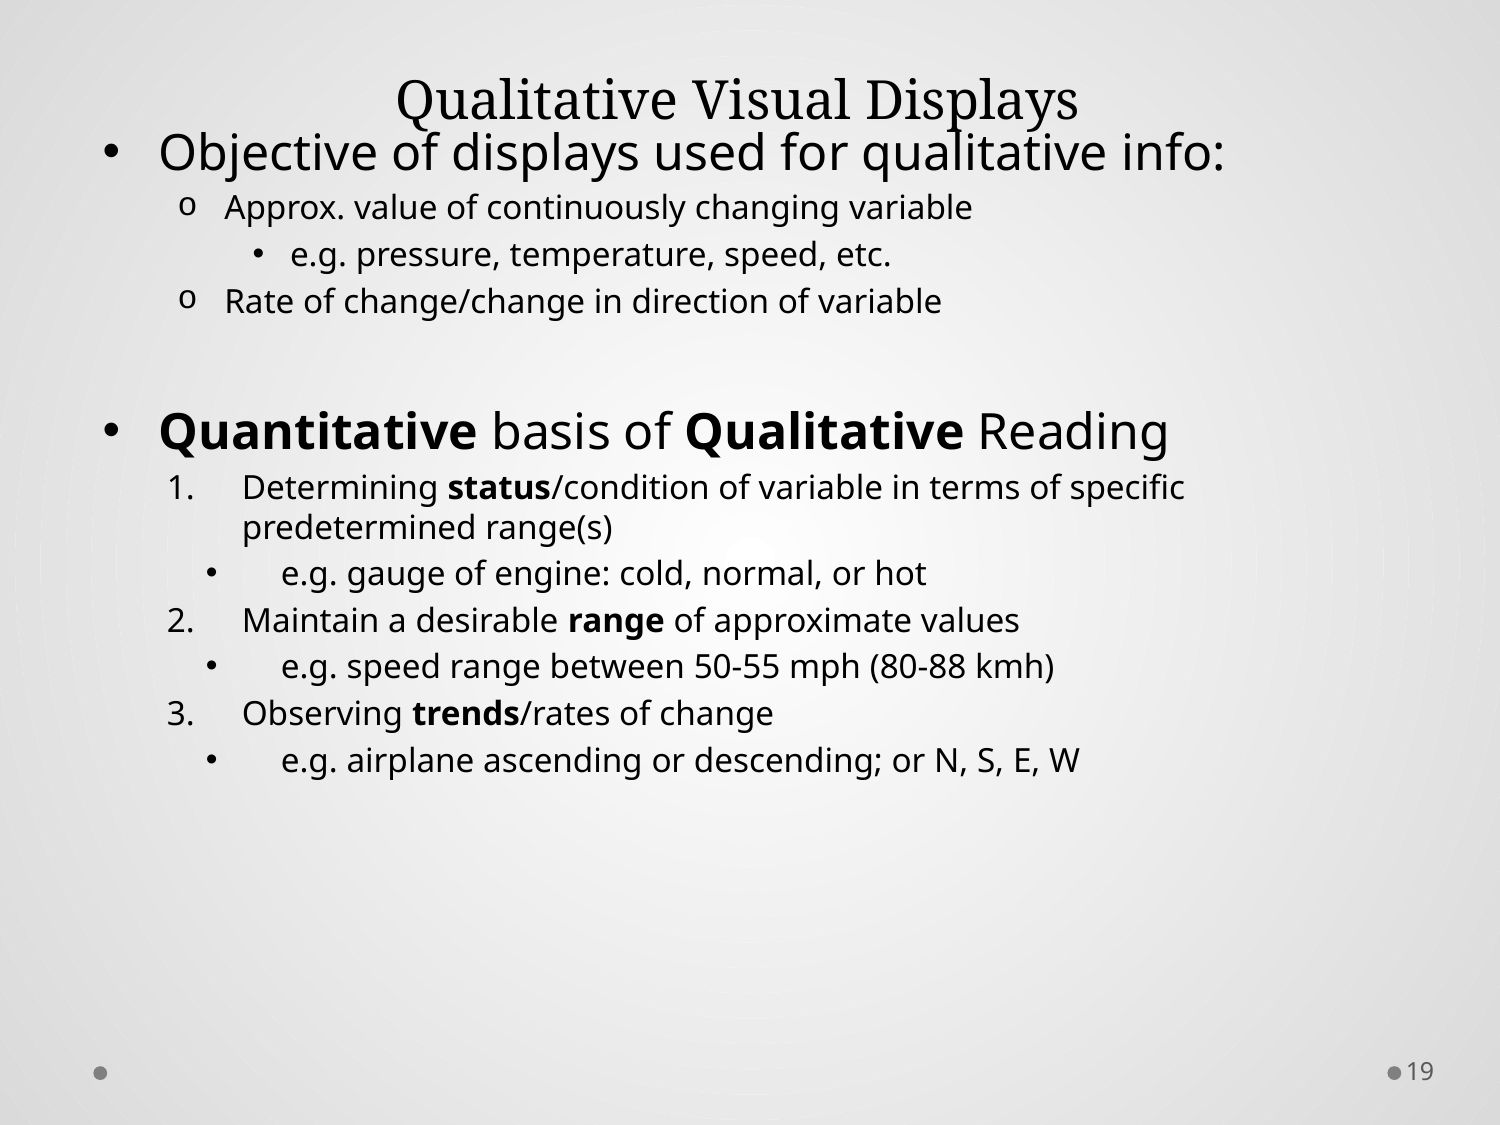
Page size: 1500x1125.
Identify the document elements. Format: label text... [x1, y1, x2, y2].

list Objective of displays used for qualitative info: Approx. value of continuously changing variable e.g. pressure, temperature, speed, etc. Rate of change/change in direction of variable Quantitative basis of Qualitative Reading Determining status/condition of variable in terms of specific predetermined range(s) e.g. gauge of engine: cold, normal, or hot Maintain a desirable range of approximate values e.g. speed range between 50-55 mph (80-88 kmh) Observing trends/rates of change e.g. airplane ascending or descending; or N, S, E, W [87, 112, 1438, 1125]
slide_number 19 [1401, 1042, 1494, 1103]
title Qualitative Visual Displays [62, 37, 1413, 138]
